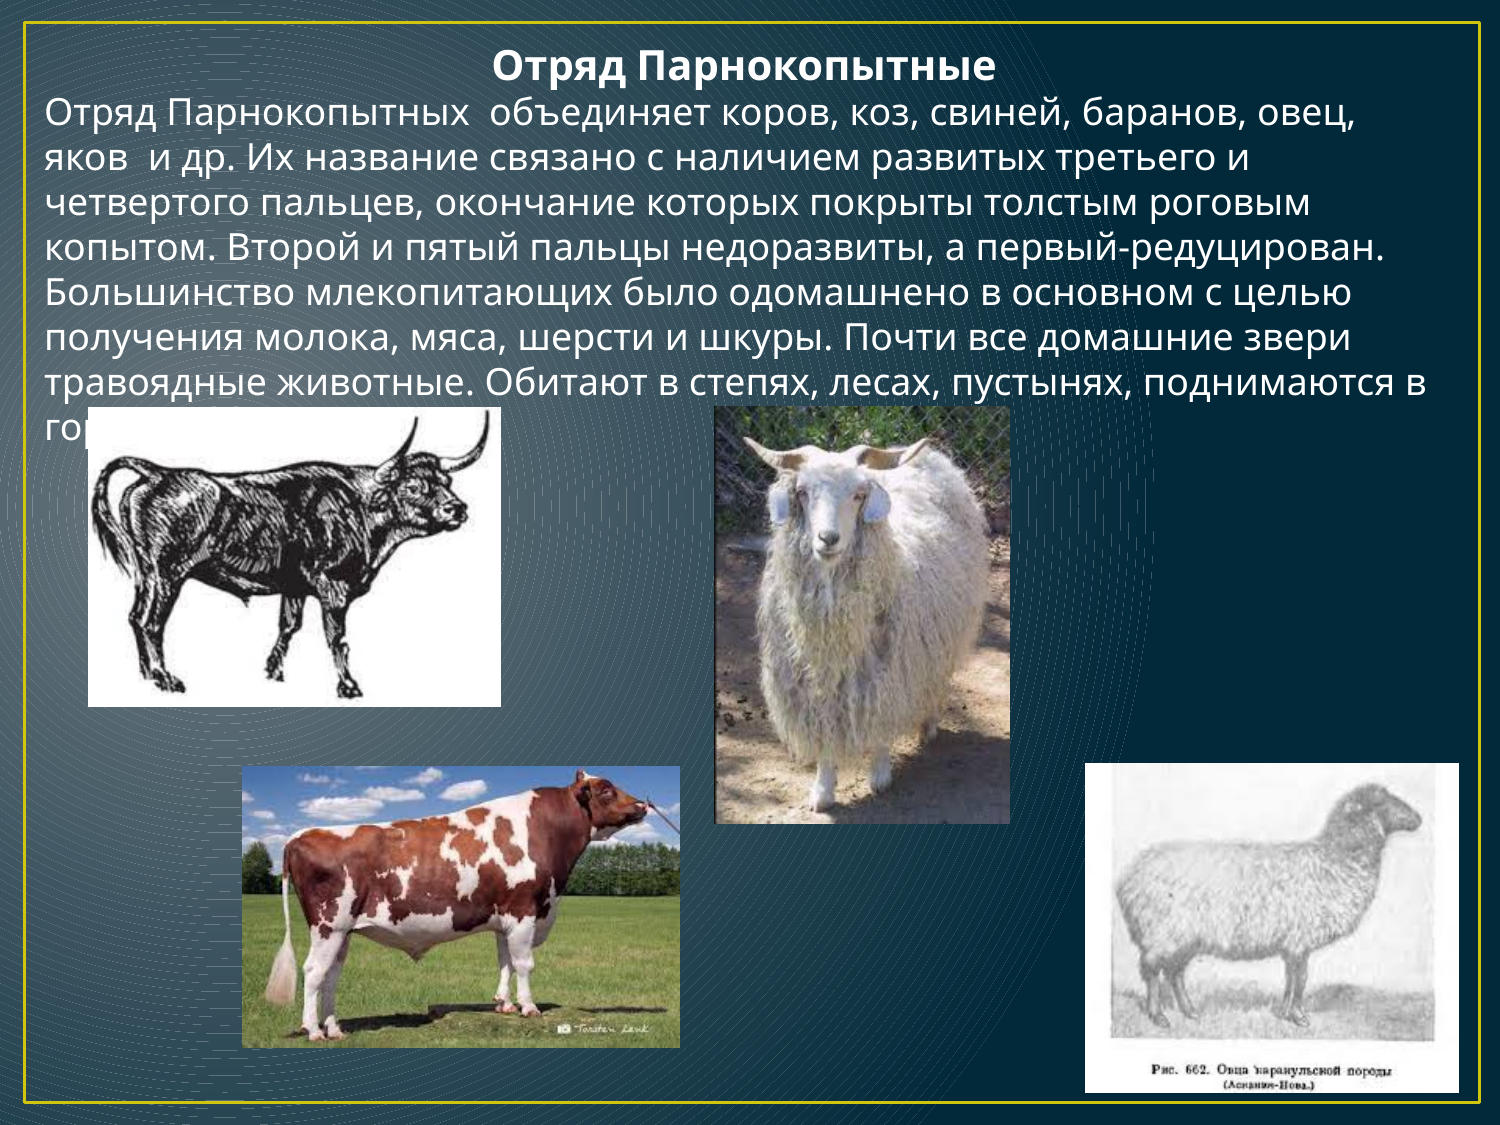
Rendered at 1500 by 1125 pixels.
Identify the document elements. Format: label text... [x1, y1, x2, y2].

picture [714, 406, 1011, 824]
picture [241, 765, 680, 1048]
picture [88, 407, 502, 707]
text_box Отряд Парнокопытные Отряд Парнокопытных объединяет коров, коз, свиней, баранов, овец, яков и др. Их название связано с наличием развитых третьего и четвертого пальцев, окончание которых покрыты толстым роговым копытом. Второй и пятый пальцы недоразвиты, а первый-редуцирован. Большинство млекопитающих было одомашнено в основном с целью получения молока, мяса, шерсти и шкуры. Почти все домашние звери травоядные животные. Обитают в степях, лесах, пустынях, поднимаются в горы. [29, 30, 1459, 456]
picture [1075, 757, 1458, 1092]
